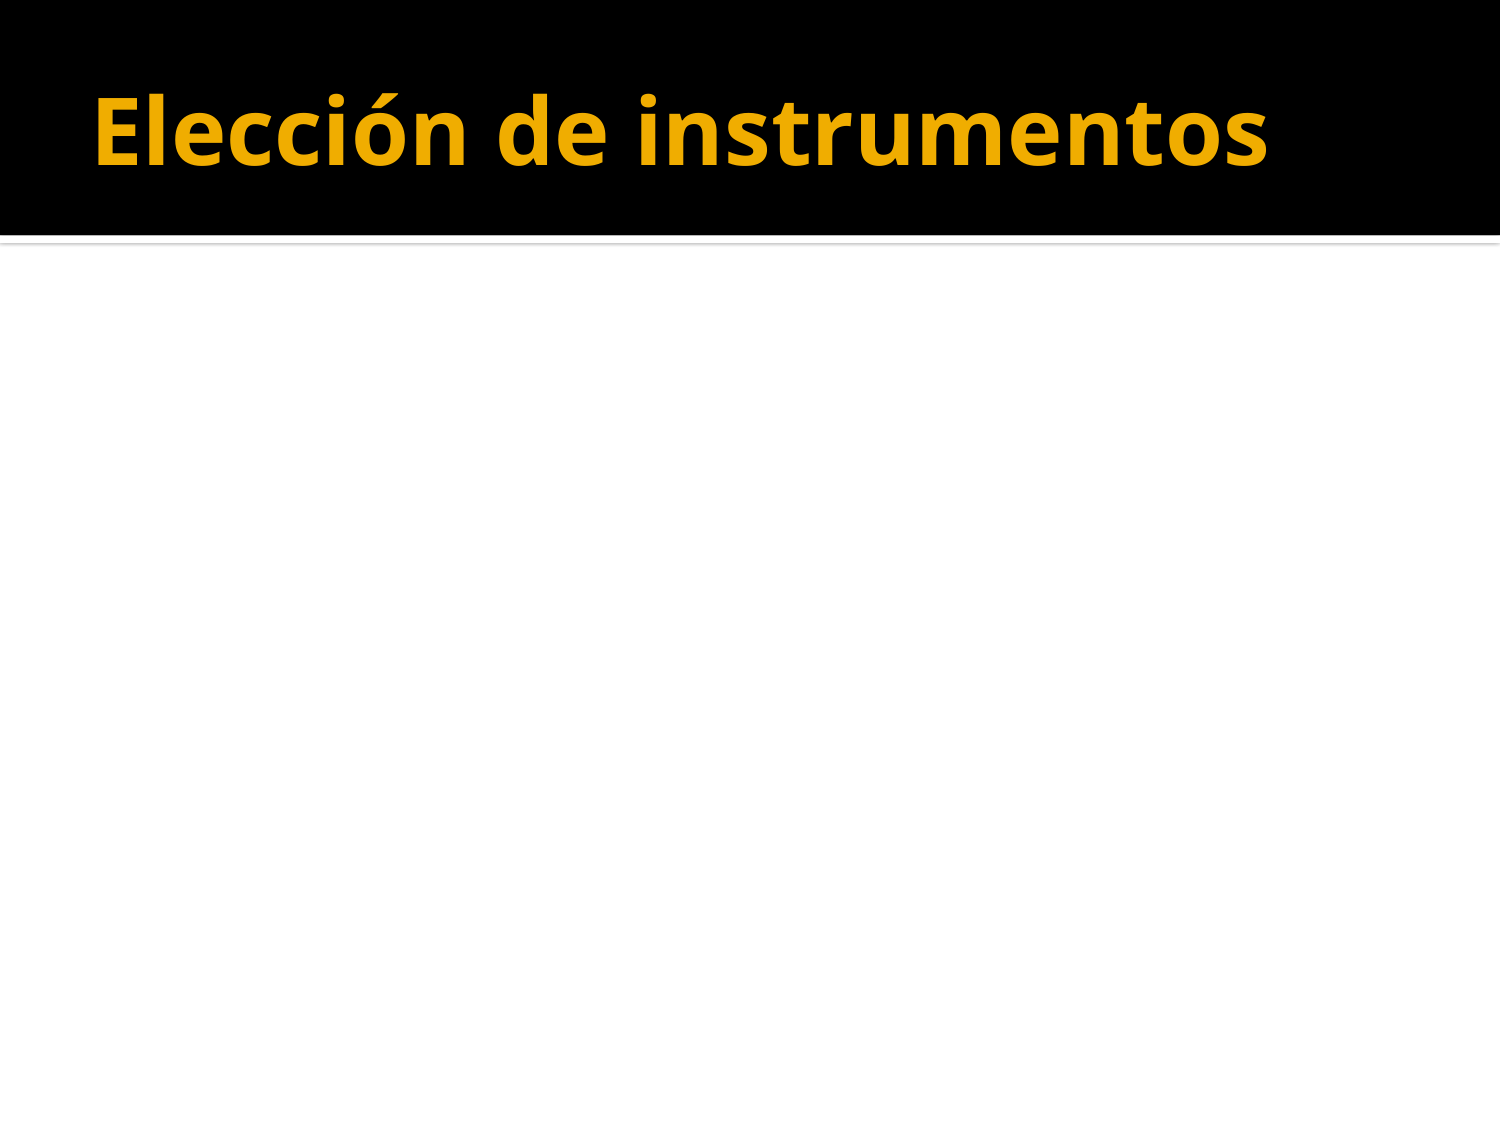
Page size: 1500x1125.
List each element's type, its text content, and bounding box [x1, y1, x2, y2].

title Elección de instrumentos [75, 25, 1425, 231]
